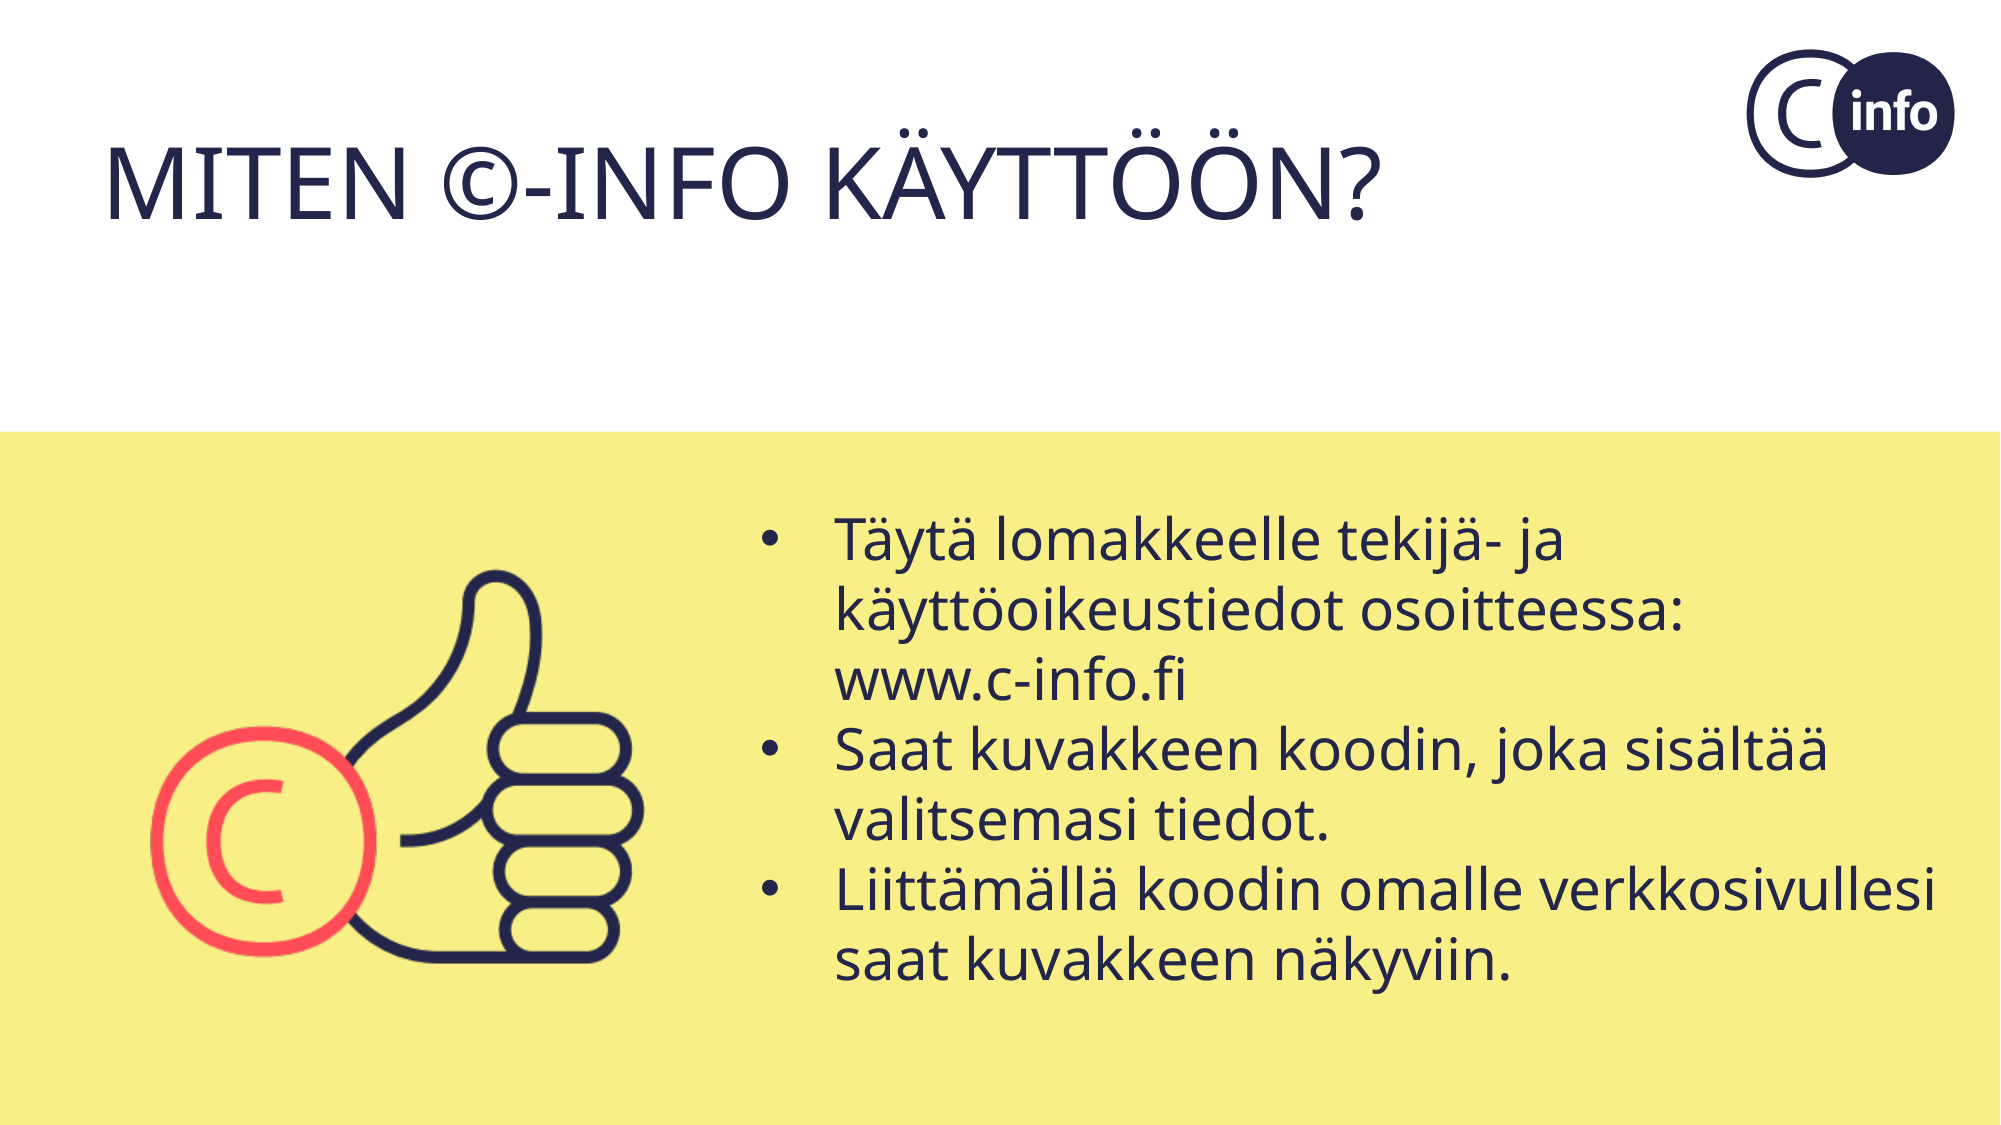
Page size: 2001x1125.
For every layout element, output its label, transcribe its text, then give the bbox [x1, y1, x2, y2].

picture [32, 542, 783, 1021]
text_box MITEN ©-INFO KÄYTTÖÖN? [101, 114, 1721, 240]
text_box Täytä lomakkeelle tekijä- ja käyttöoikeustiedot osoitteessa: www.c-info.fi Saat kuvakkeen koodin, joka sisältää valitsemasi tiedot. Liittämällä koodin omalle verkkosivullesi saat kuvakkeen näkyviin. [745, 494, 2000, 1000]
